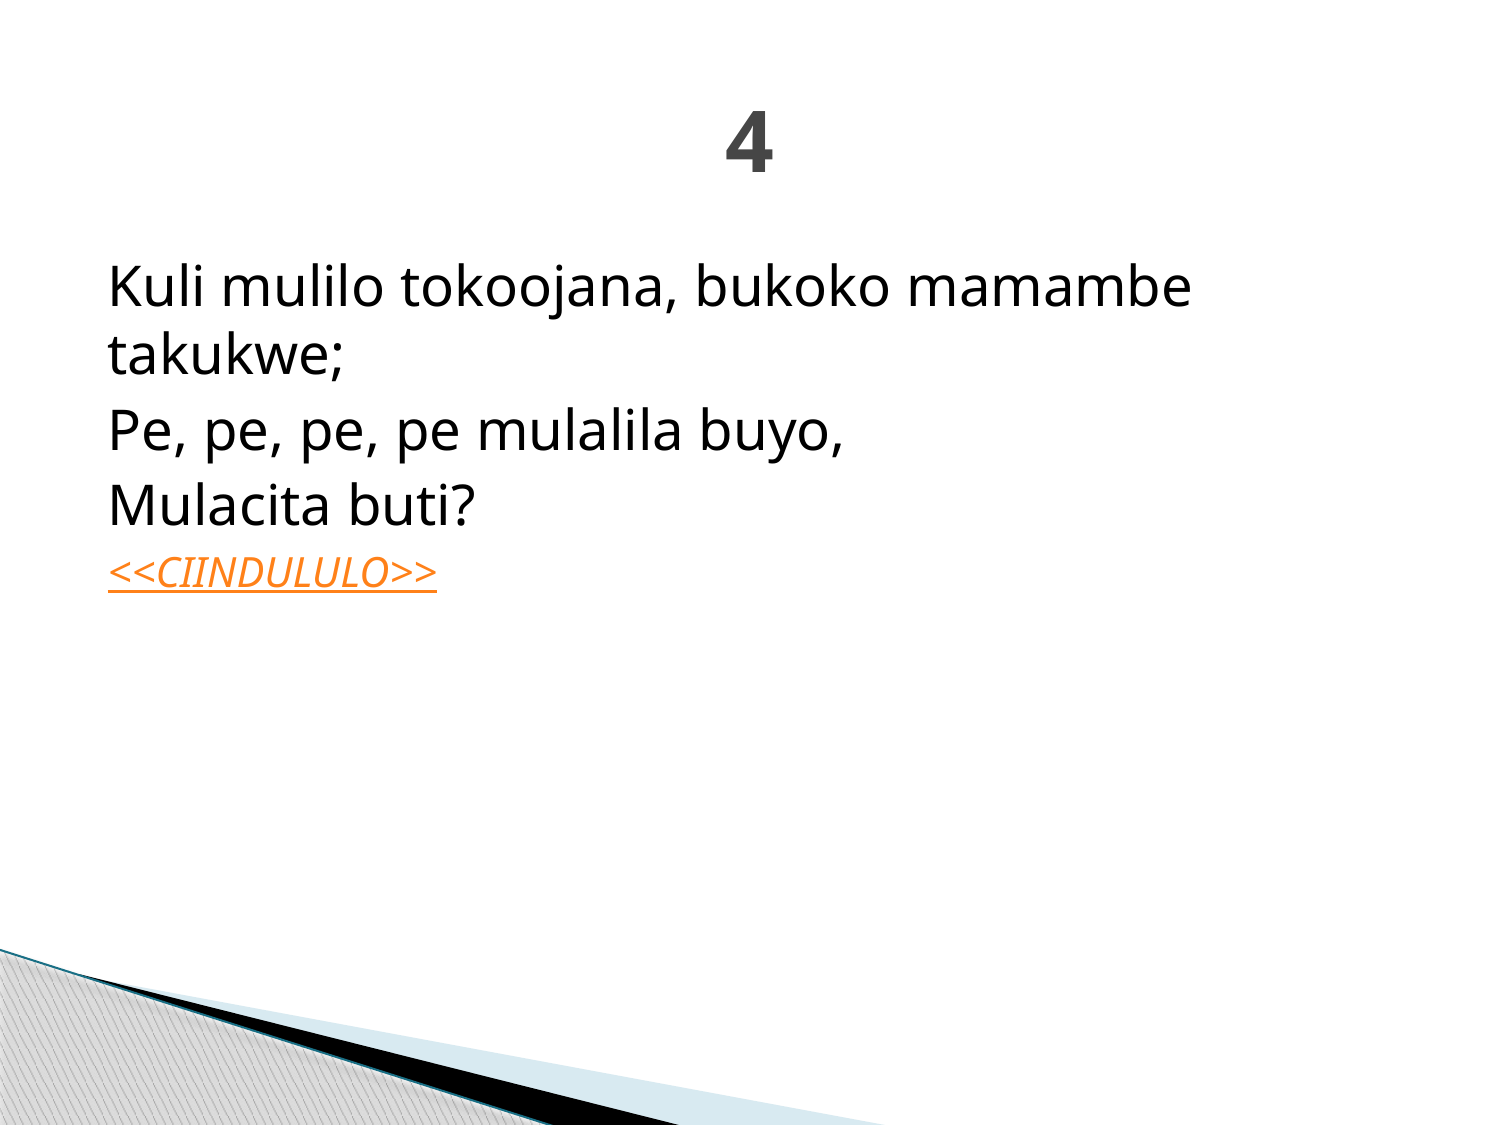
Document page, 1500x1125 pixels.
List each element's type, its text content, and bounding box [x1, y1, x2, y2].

title 4 [75, 45, 1425, 233]
list Kuli mulilo tokoojana, bukoko mamambe takukwe; Pe, pe, pe, pe mulalila buyo, Mulacita buti? <<CIINDULULO>> [75, 243, 1425, 986]
